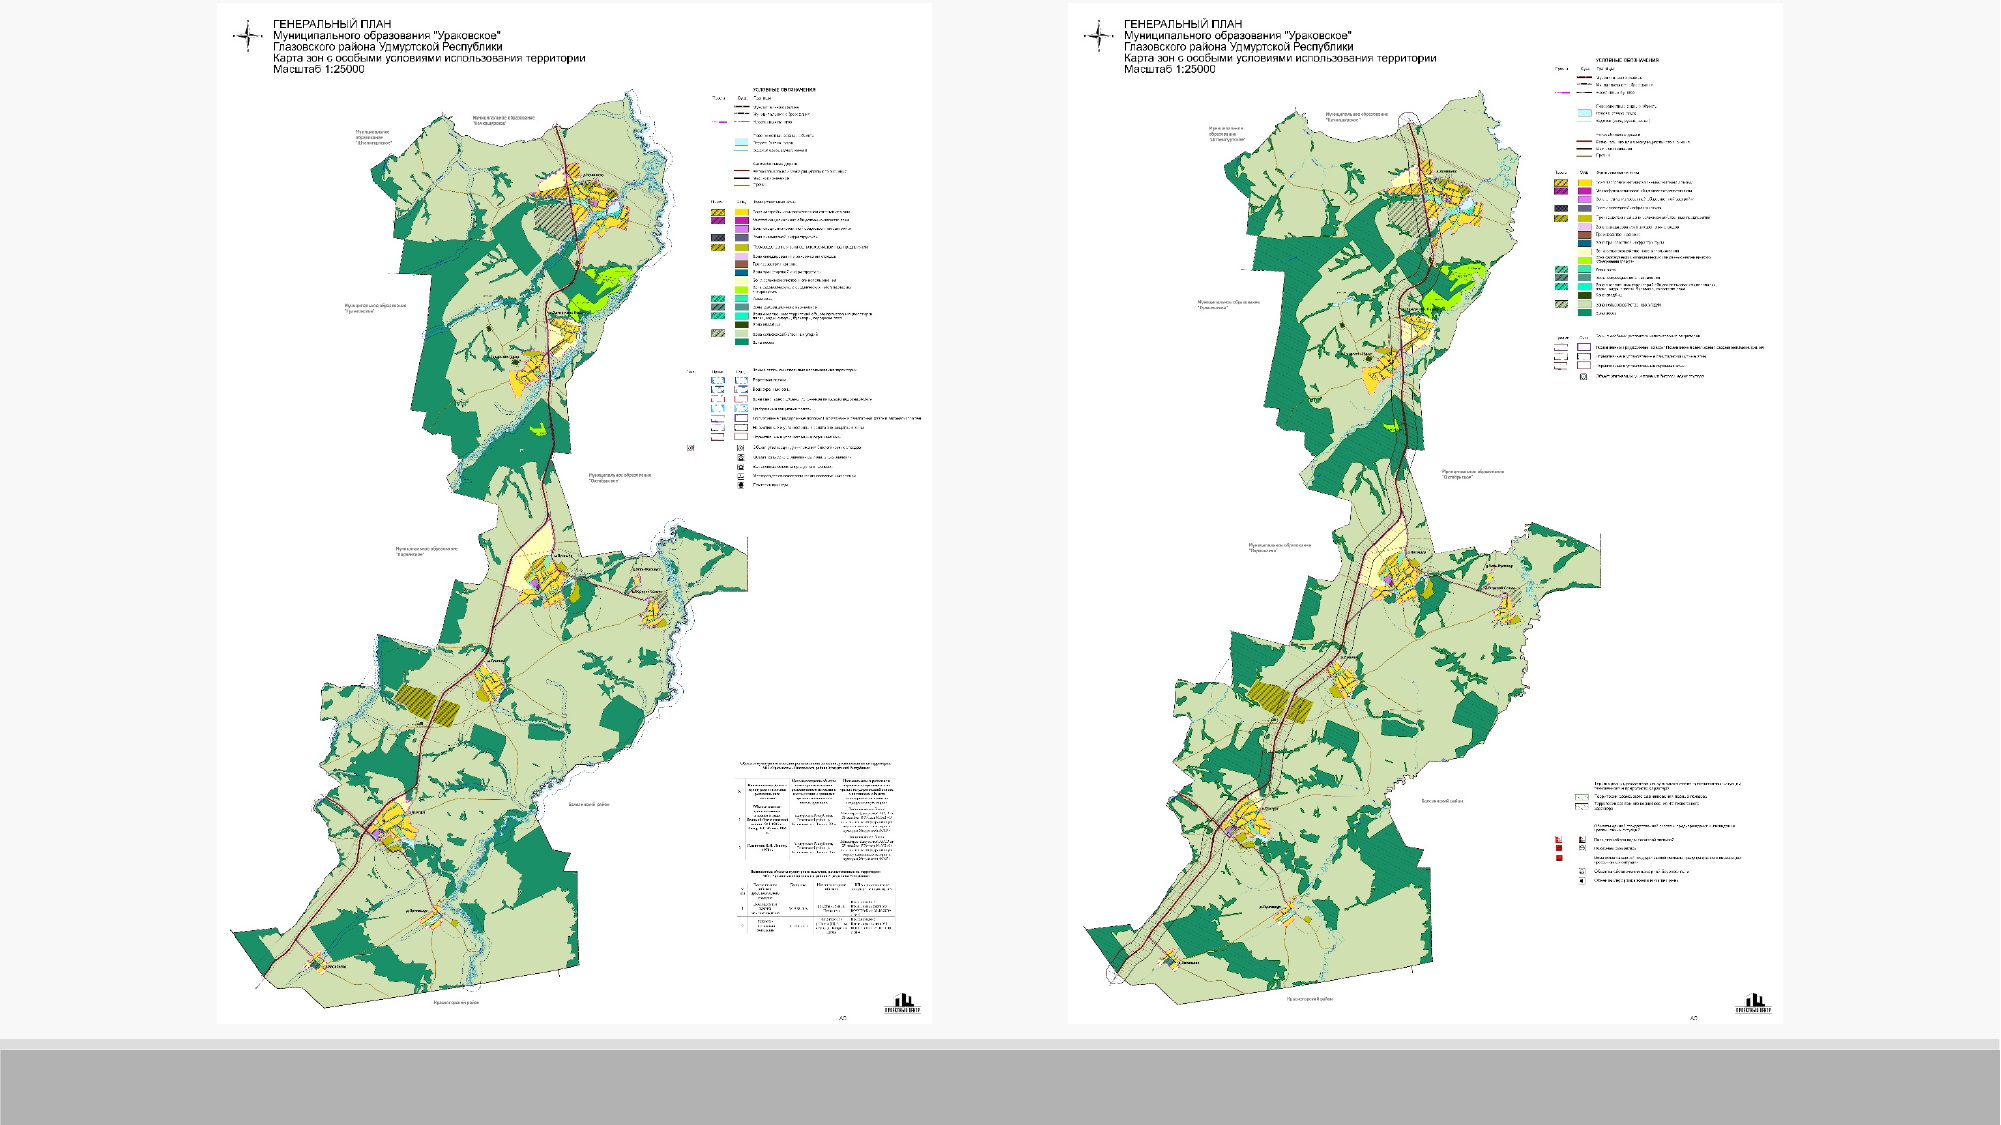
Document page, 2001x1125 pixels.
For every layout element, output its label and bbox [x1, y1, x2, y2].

picture [216, 3, 933, 1024]
picture [1067, 3, 1784, 1024]
